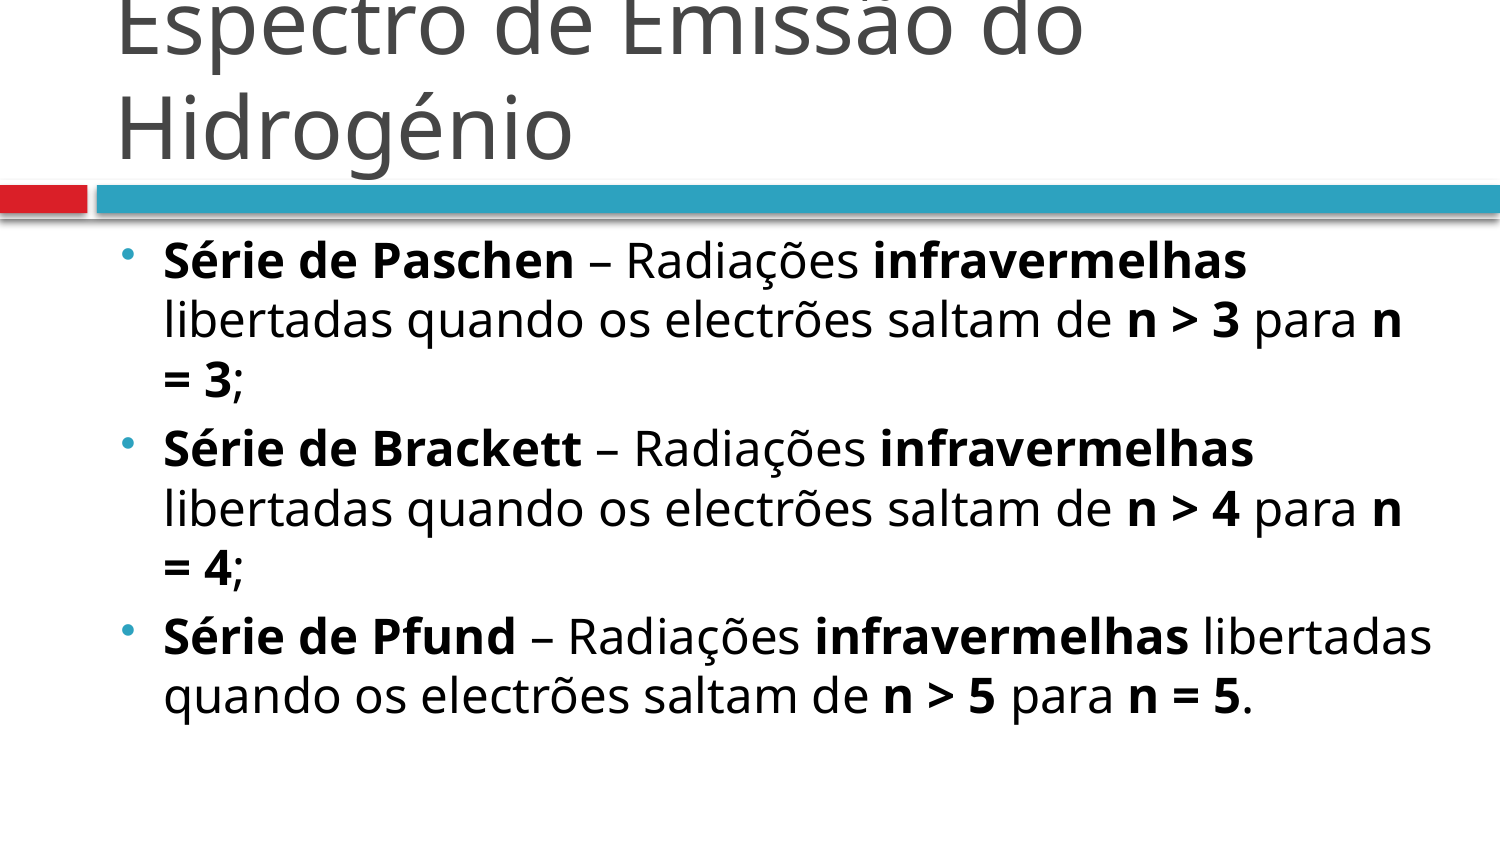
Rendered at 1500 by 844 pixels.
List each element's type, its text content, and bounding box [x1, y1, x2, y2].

list Série de Paschen – Radiações infravermelhas libertadas quando os electrões saltam de n > 3 para n = 3; Série de Brackett – Radiações infravermelhas libertadas quando os electrões saltam de n > 4 para n = 4; Série de Pfund – Radiações infravermelhas libertadas quando os electrões saltam de n > 5 para n = 5. [53, 221, 1459, 759]
title Espectro de Emissão do Hidrogénio [99, 19, 1438, 185]
